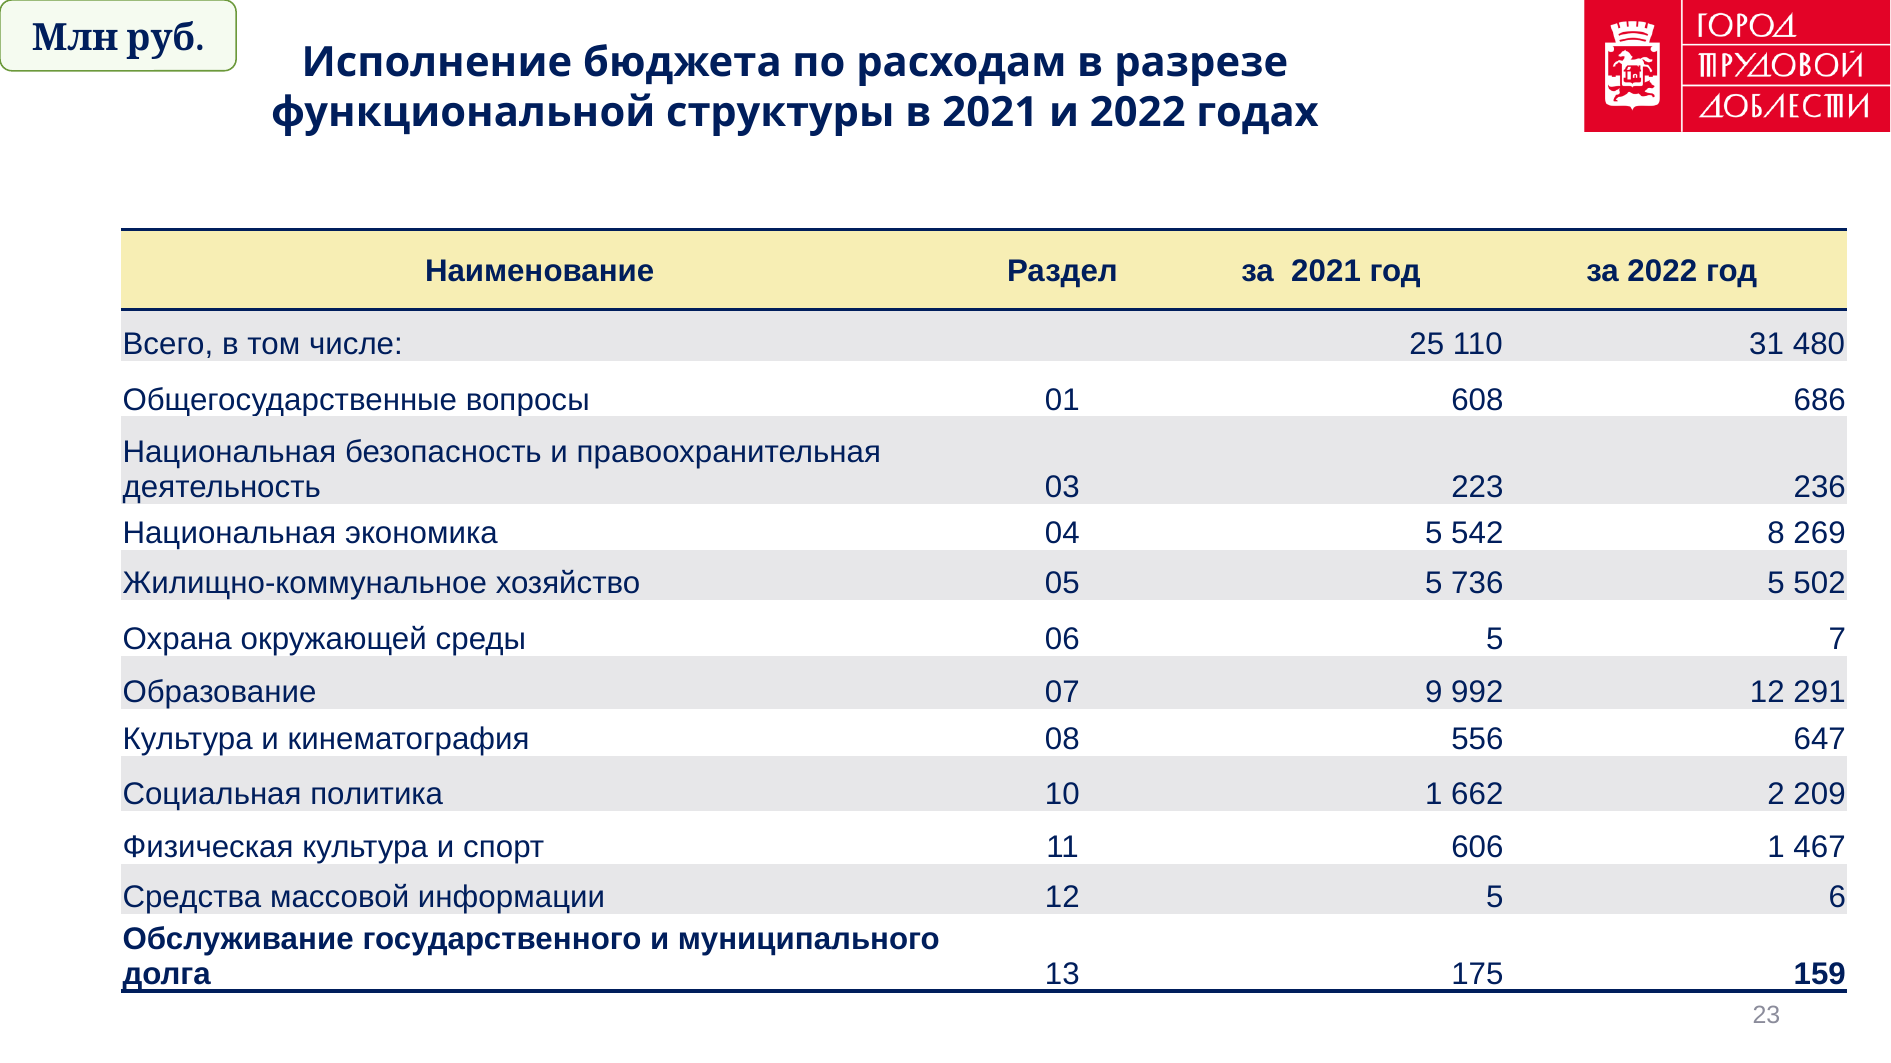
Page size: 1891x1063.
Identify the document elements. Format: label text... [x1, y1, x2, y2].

table_cell 06 [968, 600, 1157, 656]
table_cell Средства массовой информации [121, 864, 968, 914]
table_cell 5 542 [1157, 504, 1505, 550]
table_cell Физическая культура и спорт [121, 811, 968, 864]
table_cell Образование [121, 656, 968, 709]
table_cell 31 480 [1505, 311, 1847, 361]
table_cell 159 [1505, 914, 1847, 989]
table_cell Охрана окружающей среды [121, 600, 968, 656]
table_cell 5 [1157, 864, 1505, 914]
table_cell 236 [1505, 416, 1847, 504]
table_cell 2 209 [1505, 756, 1847, 811]
table_cell Национальная безопасность и правоохранительная деятельность [121, 416, 968, 504]
table_header Раздел [968, 231, 1157, 308]
table_cell 11 [968, 811, 1157, 864]
table_cell 12 [968, 864, 1157, 914]
table_cell Культура и кинематография [121, 709, 968, 756]
table_cell 647 [1505, 709, 1847, 756]
table_cell 5 502 [1505, 550, 1847, 600]
table_cell 5 [1157, 600, 1505, 656]
picture [1584, 0, 1891, 132]
table_cell 05 [968, 550, 1157, 600]
table_cell 5 736 [1157, 550, 1505, 600]
table_cell 8 269 [1505, 504, 1847, 550]
table_cell 9 992 [1157, 656, 1505, 709]
table_cell 03 [968, 416, 1157, 504]
table_cell Всего, в том числе: [121, 311, 968, 361]
table_header Наименование [121, 231, 968, 308]
table_cell 04 [968, 504, 1157, 550]
table_cell 01 [968, 361, 1157, 416]
table_cell 7 [1505, 600, 1847, 656]
table_cell 10 [968, 756, 1157, 811]
table_cell Обслуживание государственного и муниципального долга [121, 914, 968, 989]
table_cell 12 291 [1505, 656, 1847, 709]
table_cell 608 [1157, 361, 1505, 416]
table_cell Общегосударственные вопросы [121, 361, 968, 416]
table_cell 686 [1505, 361, 1847, 416]
table_cell 1 467 [1505, 811, 1847, 864]
table_cell 606 [1157, 811, 1505, 864]
table_cell Жилищно-коммунальное хозяйство [121, 550, 968, 600]
table_cell 175 [1157, 914, 1505, 989]
slide_number 23 [1354, 985, 1796, 1042]
table_cell 08 [968, 709, 1157, 756]
table_cell Национальная экономика [121, 504, 968, 550]
table_cell Социальная политика [121, 756, 968, 811]
table_cell 07 [968, 656, 1157, 709]
table_header за 2021 год [1157, 231, 1505, 308]
table_cell 6 [1505, 864, 1847, 914]
text_box Млн руб. [0, 0, 240, 74]
table_header за 2022 год [1505, 231, 1847, 308]
table_cell 223 [1157, 416, 1505, 504]
table_cell 1 662 [1157, 756, 1505, 811]
table_cell 13 [968, 914, 1157, 989]
table_cell 25 110 [1157, 311, 1505, 361]
table_cell 556 [1157, 709, 1505, 756]
table_cell [968, 311, 1157, 361]
title Исполнение бюджета по расходам в разрезе функциональной структуры в 2021 и 2022 годах [123, 24, 1468, 194]
